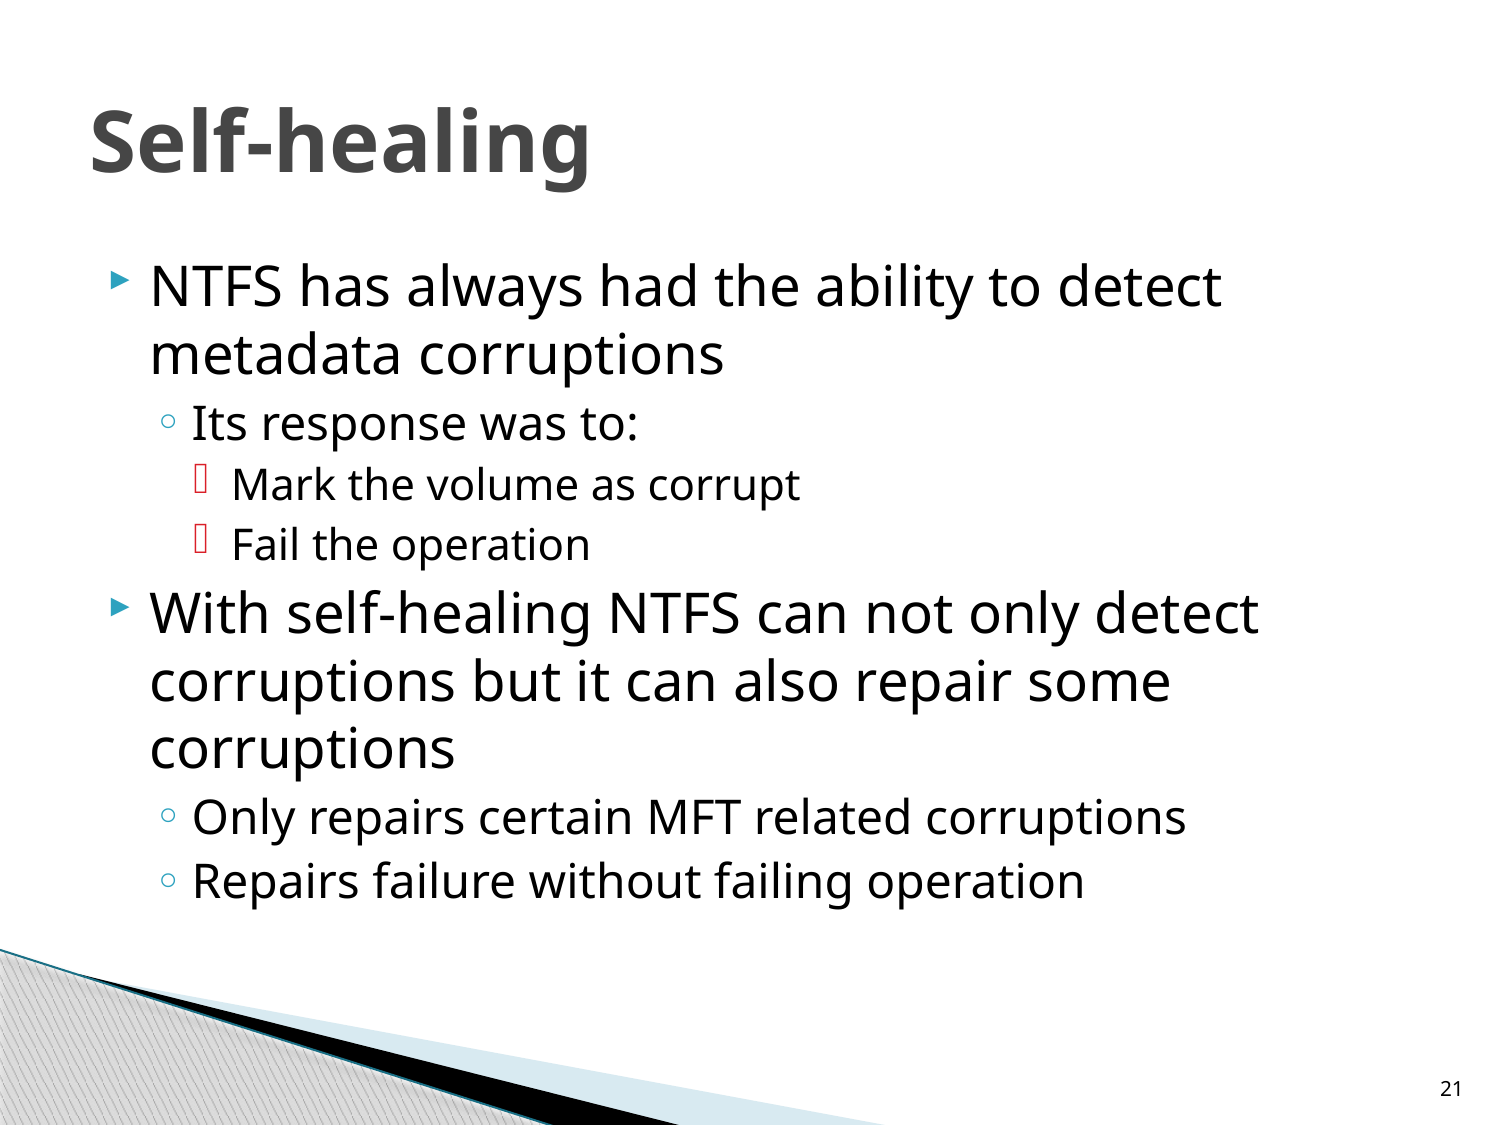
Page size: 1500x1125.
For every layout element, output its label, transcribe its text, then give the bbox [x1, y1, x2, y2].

slide_number 21 [1418, 1051, 1479, 1112]
title Self-healing [75, 45, 1425, 233]
list NTFS has always had the ability to detect metadata corruptions Its response was to: Mark the volume as corrupt Fail the operation With self-healing NTFS can not only detect corruptions but it can also repair some corruptions Only repairs certain MFT related corruptions Repairs failure without failing operation [75, 243, 1425, 986]
